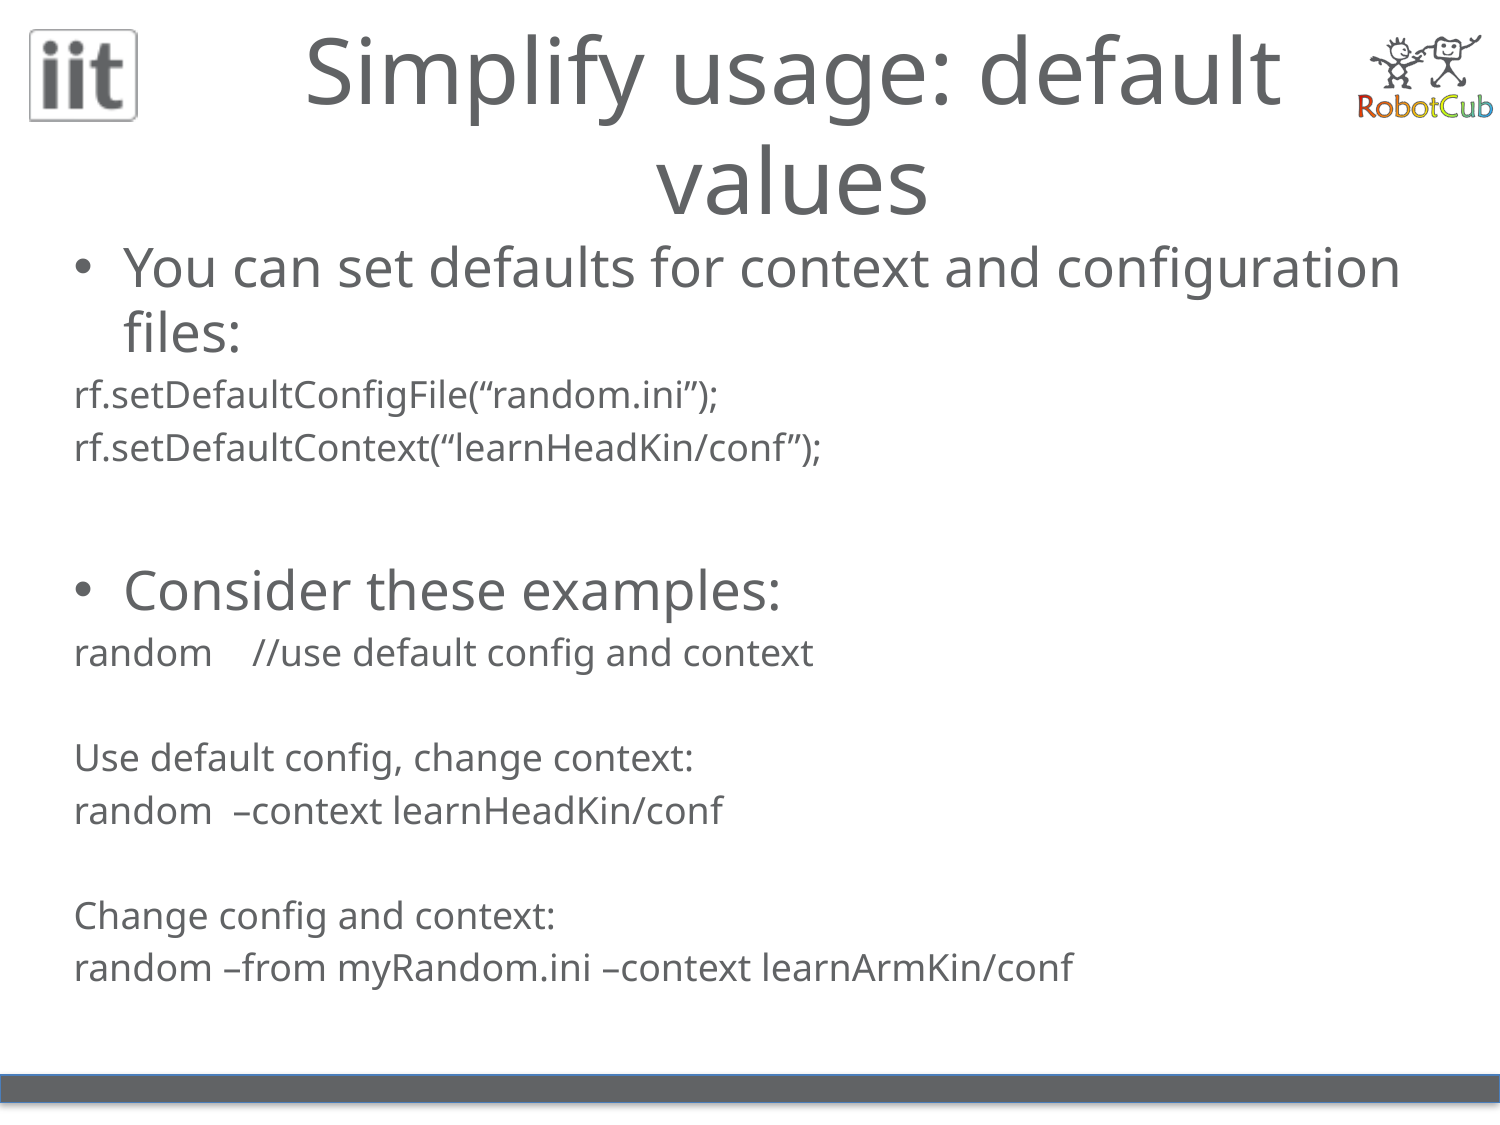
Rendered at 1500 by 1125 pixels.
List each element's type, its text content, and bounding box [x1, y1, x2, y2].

list You can set defaults for context and configuration files: rf.setDefaultConfigFile(“random.ini”); rf.setDefaultContext(“learnHeadKin/conf”); Consider these examples: random //use default config and context Use default config, change context: random –context learnHeadKin/conf Change config and context: random –from myRandom.ini –context learnArmKin/conf [58, 224, 1449, 1005]
picture [1356, 29, 1494, 122]
title Simplify usage: default values [162, 45, 1425, 200]
picture [29, 29, 138, 122]
